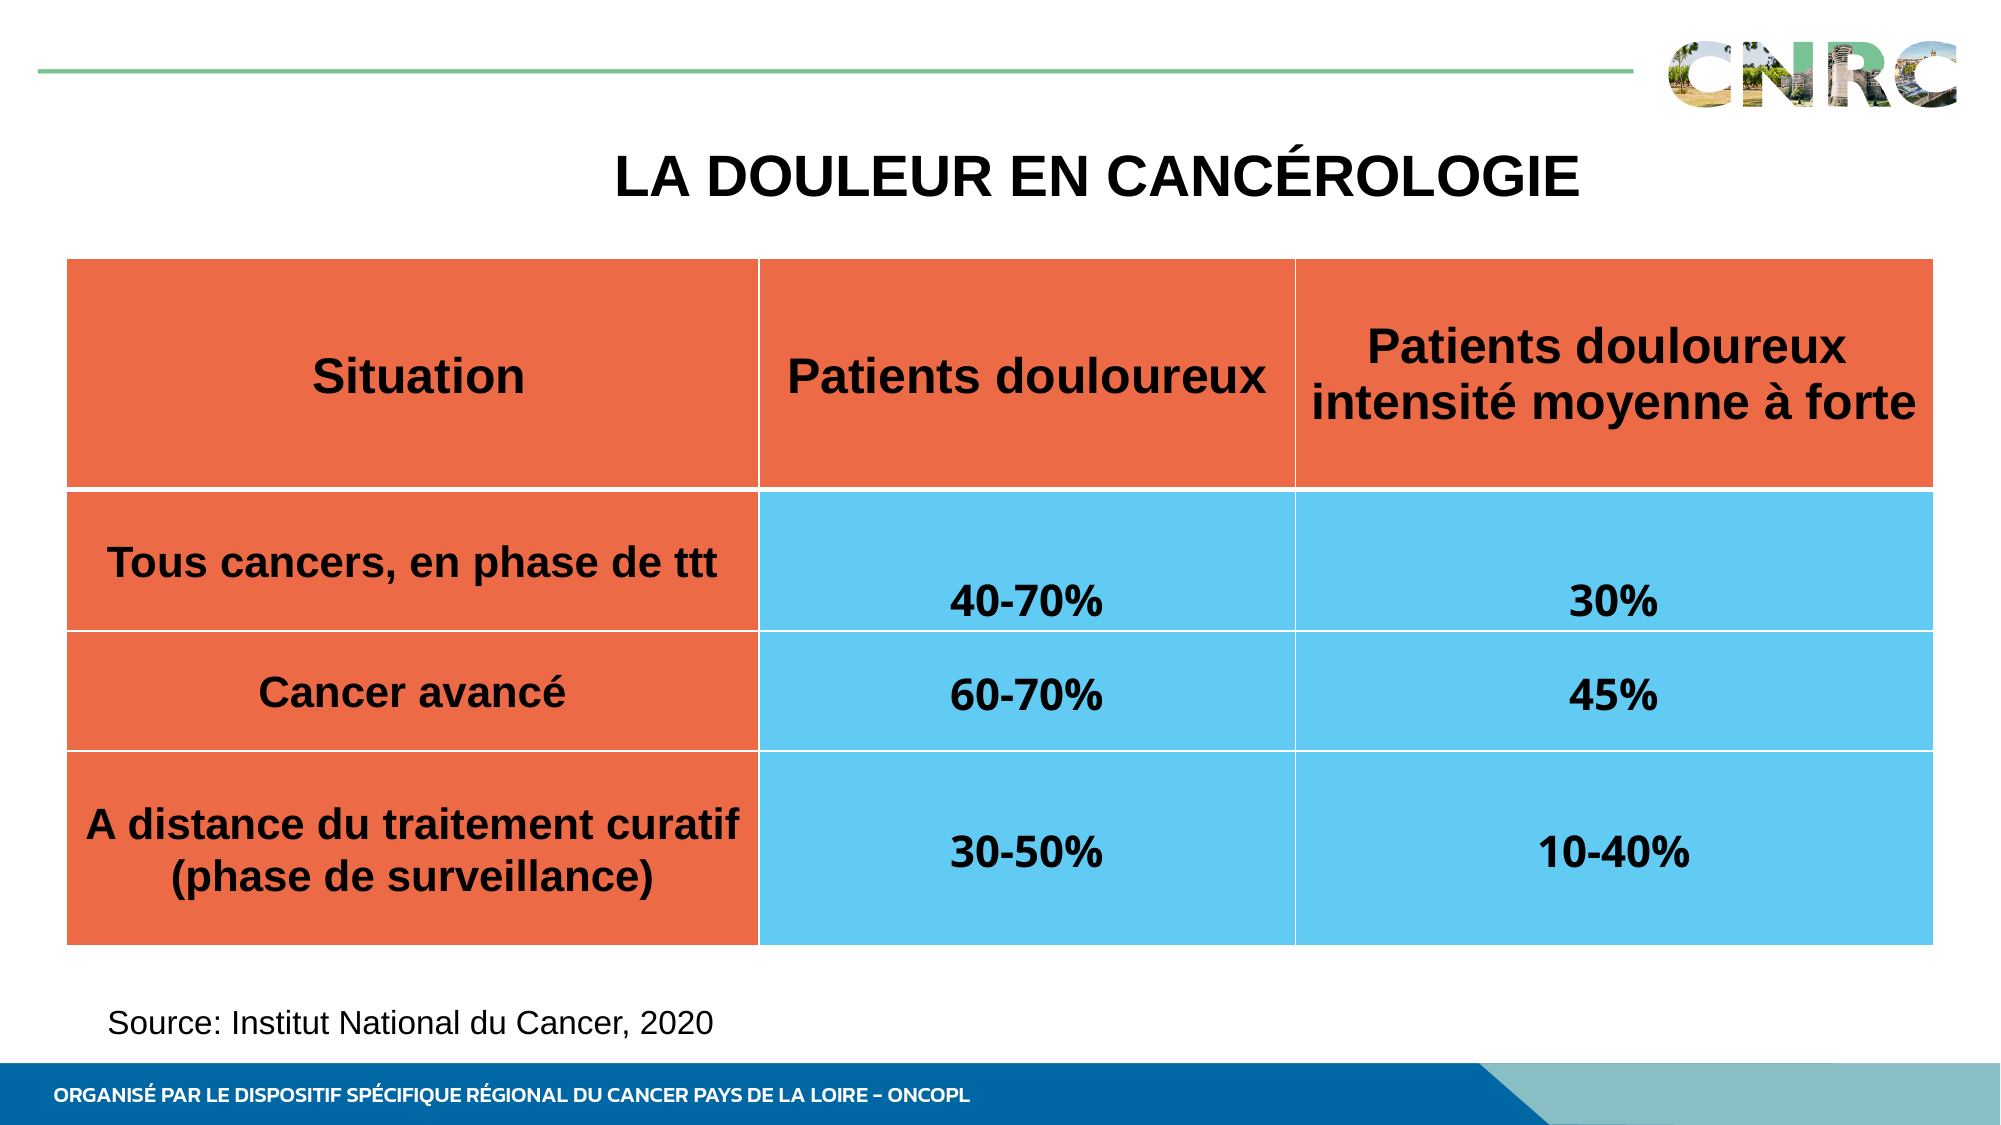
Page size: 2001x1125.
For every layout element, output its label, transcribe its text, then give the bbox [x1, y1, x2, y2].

picture [0, 0, 2001, 1125]
table_header Situation [67, 259, 758, 487]
table_header Patients douloureux intensité moyenne à forte [1296, 259, 1933, 487]
table_cell 45% [1296, 632, 1933, 750]
title LA DOULEUR EN CANCÉROLOGIE [235, 124, 1961, 233]
table_cell A distance du traitement curatif (phase de surveillance) [67, 752, 758, 945]
table_cell Cancer avancé [67, 632, 758, 750]
text_box Source: Institut National du Cancer, 2020 [92, 993, 750, 1049]
table_header Patients douloureux [760, 259, 1295, 487]
table_cell Tous cancers, en phase de ttt [67, 492, 758, 630]
table_cell 10-40% [1296, 752, 1933, 945]
table_cell 40-70% [760, 492, 1295, 630]
table_cell 30% [1296, 492, 1933, 630]
table_cell 60-70% [760, 632, 1295, 750]
table_cell 30-50% [760, 752, 1295, 945]
